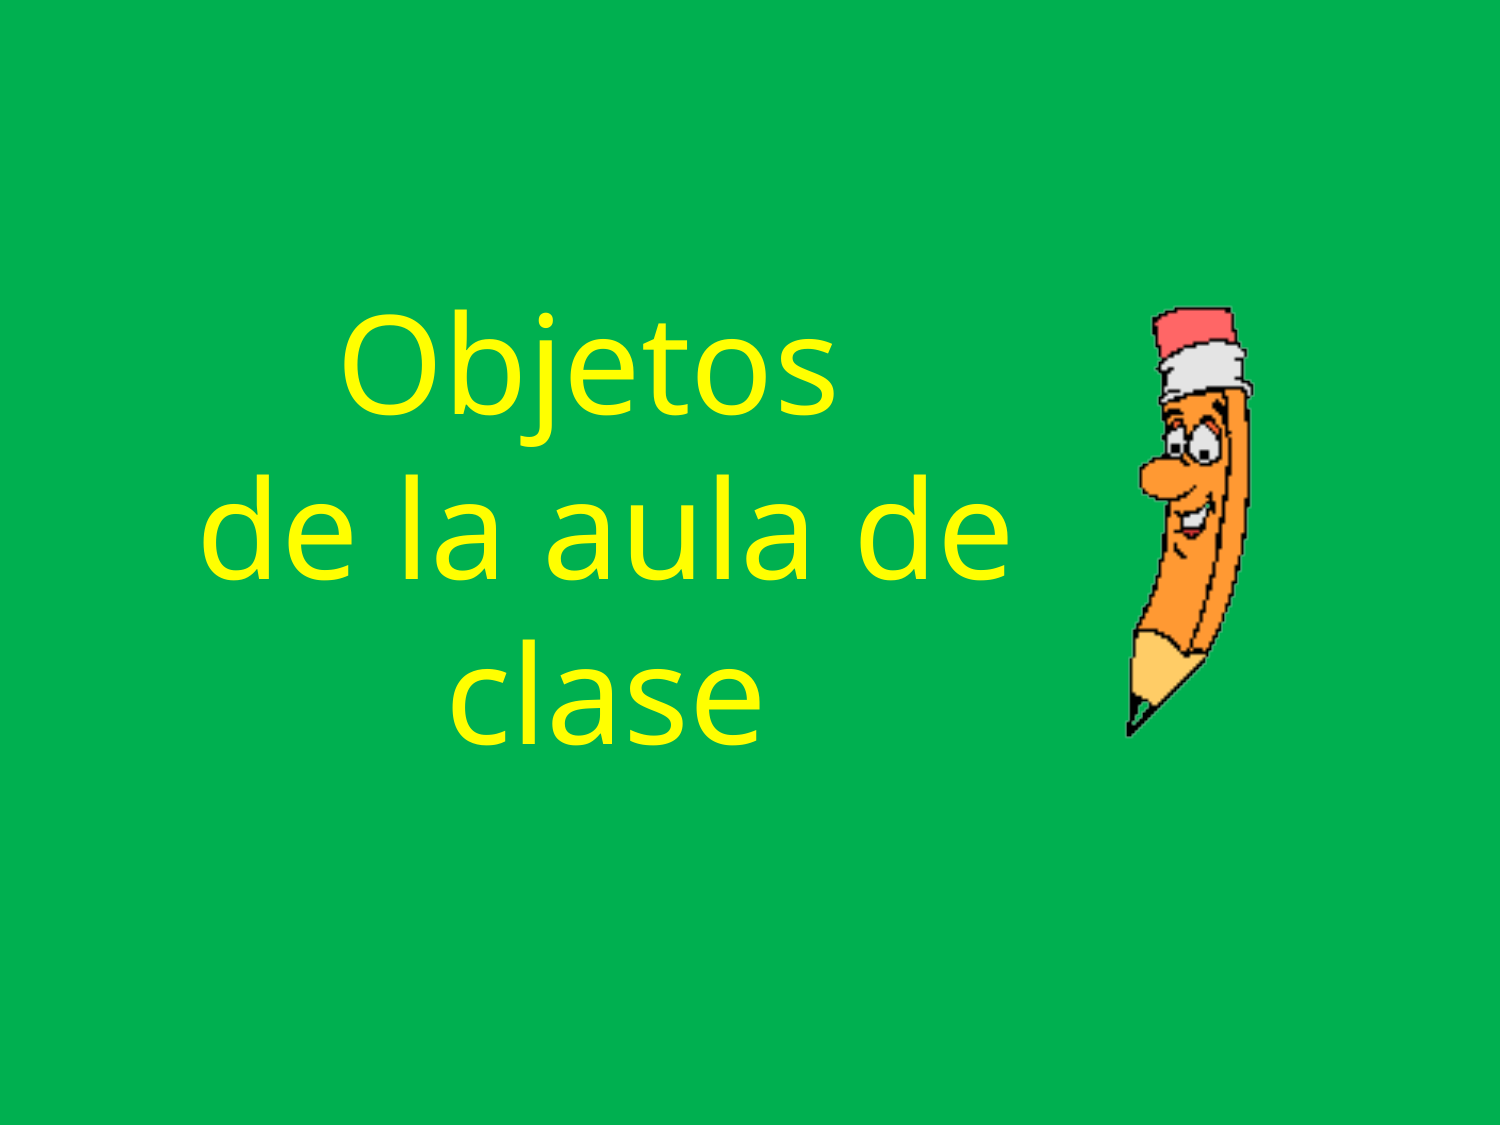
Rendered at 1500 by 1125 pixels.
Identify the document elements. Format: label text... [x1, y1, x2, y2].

picture [999, 212, 1319, 851]
title Objetos de la aula de clase [50, 224, 994, 825]
